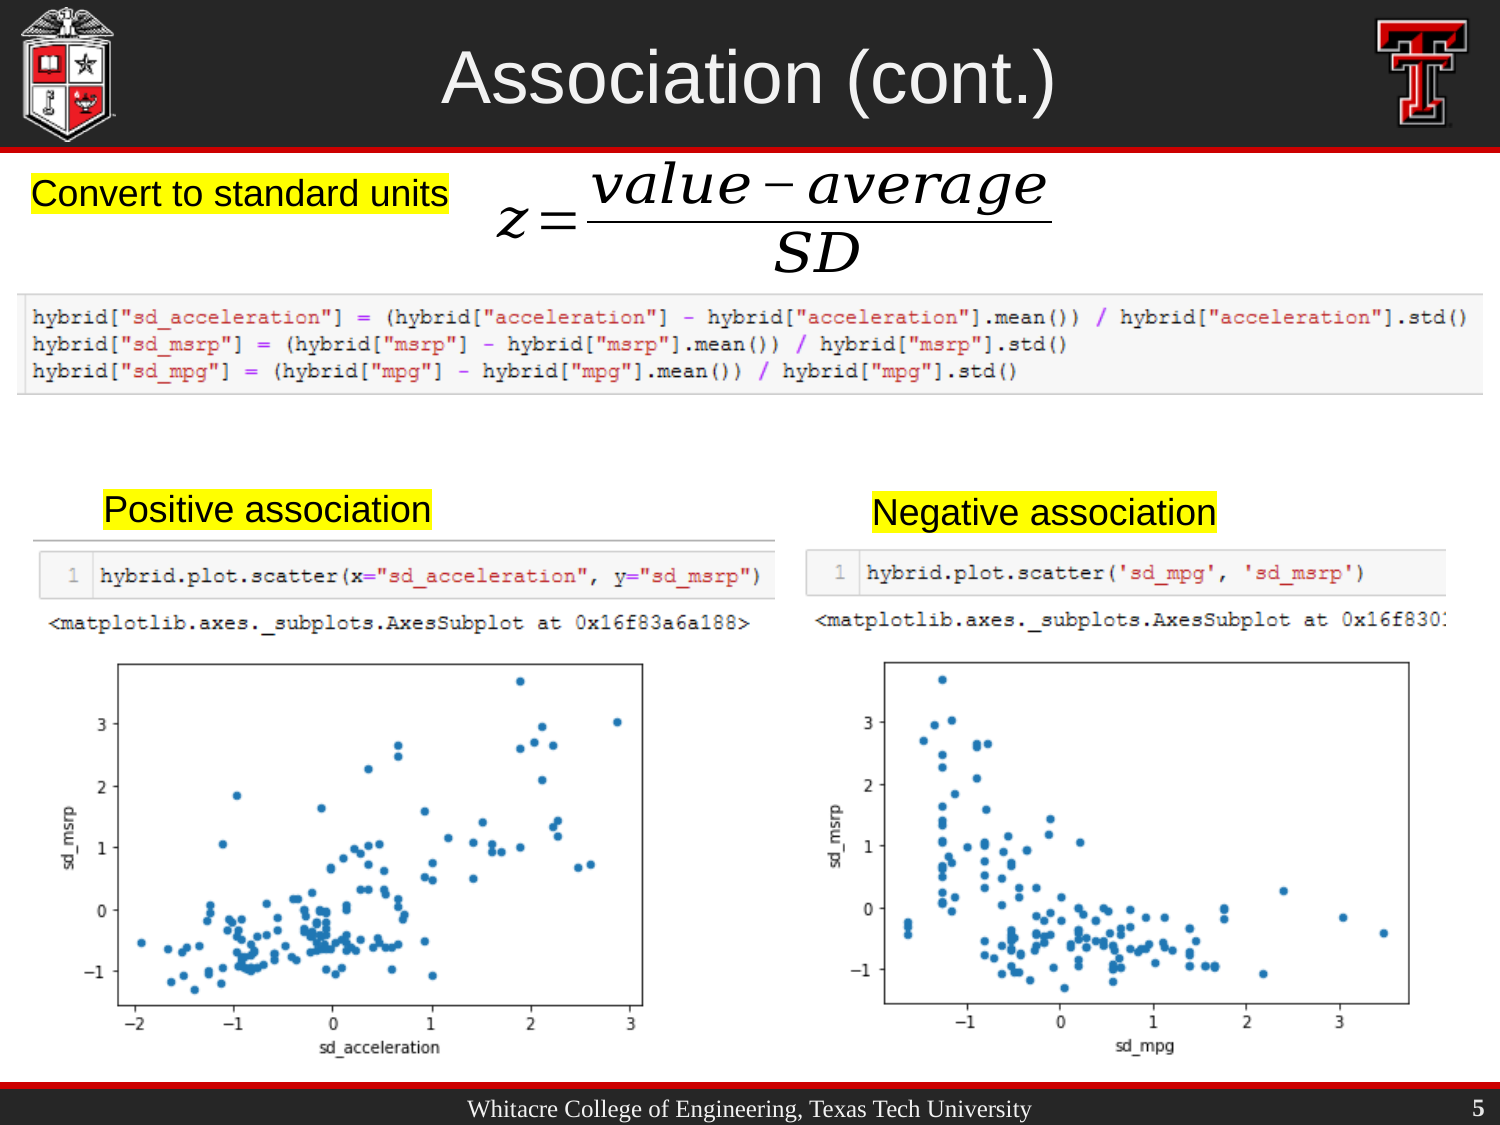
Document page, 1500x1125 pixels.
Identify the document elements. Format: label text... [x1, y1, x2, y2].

title Association (cont.) [151, 6, 1349, 141]
text_box Positive association [88, 477, 524, 535]
text_box Negative association [857, 480, 1292, 535]
slide_number 5 [1392, 1086, 1500, 1125]
picture [1373, 14, 1472, 128]
picture [21, 7, 116, 142]
picture [33, 537, 775, 1074]
text_box Convert to standard units [16, 161, 661, 222]
picture [798, 536, 1446, 1069]
picture [16, 289, 1483, 395]
